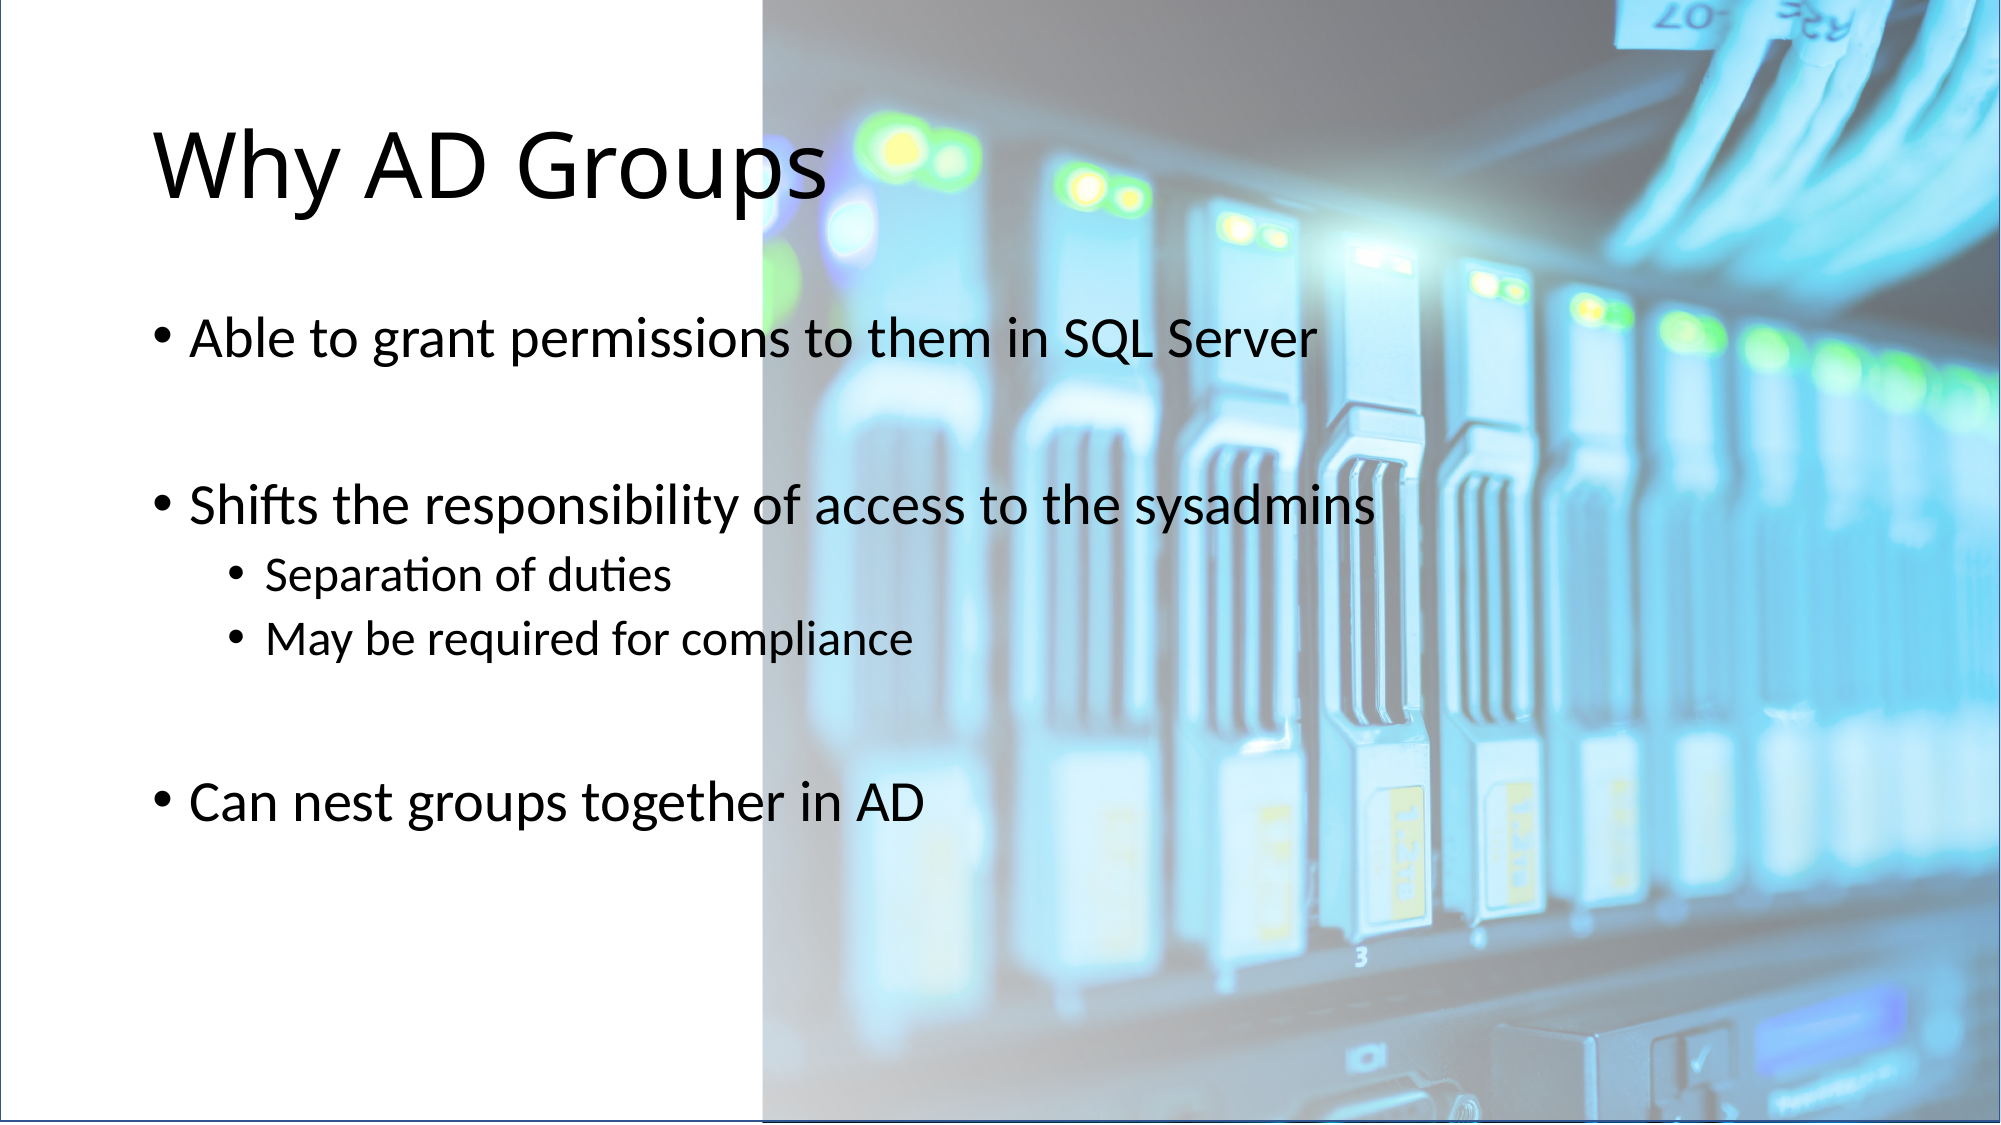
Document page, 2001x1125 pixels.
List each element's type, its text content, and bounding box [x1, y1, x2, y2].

title Why AD Groups [137, 59, 1863, 278]
list Able to grant permissions to them in SQL Server Shifts the responsibility of access to the sysadmins Separation of duties May be required for compliance Can nest groups together in AD [137, 299, 1863, 1014]
